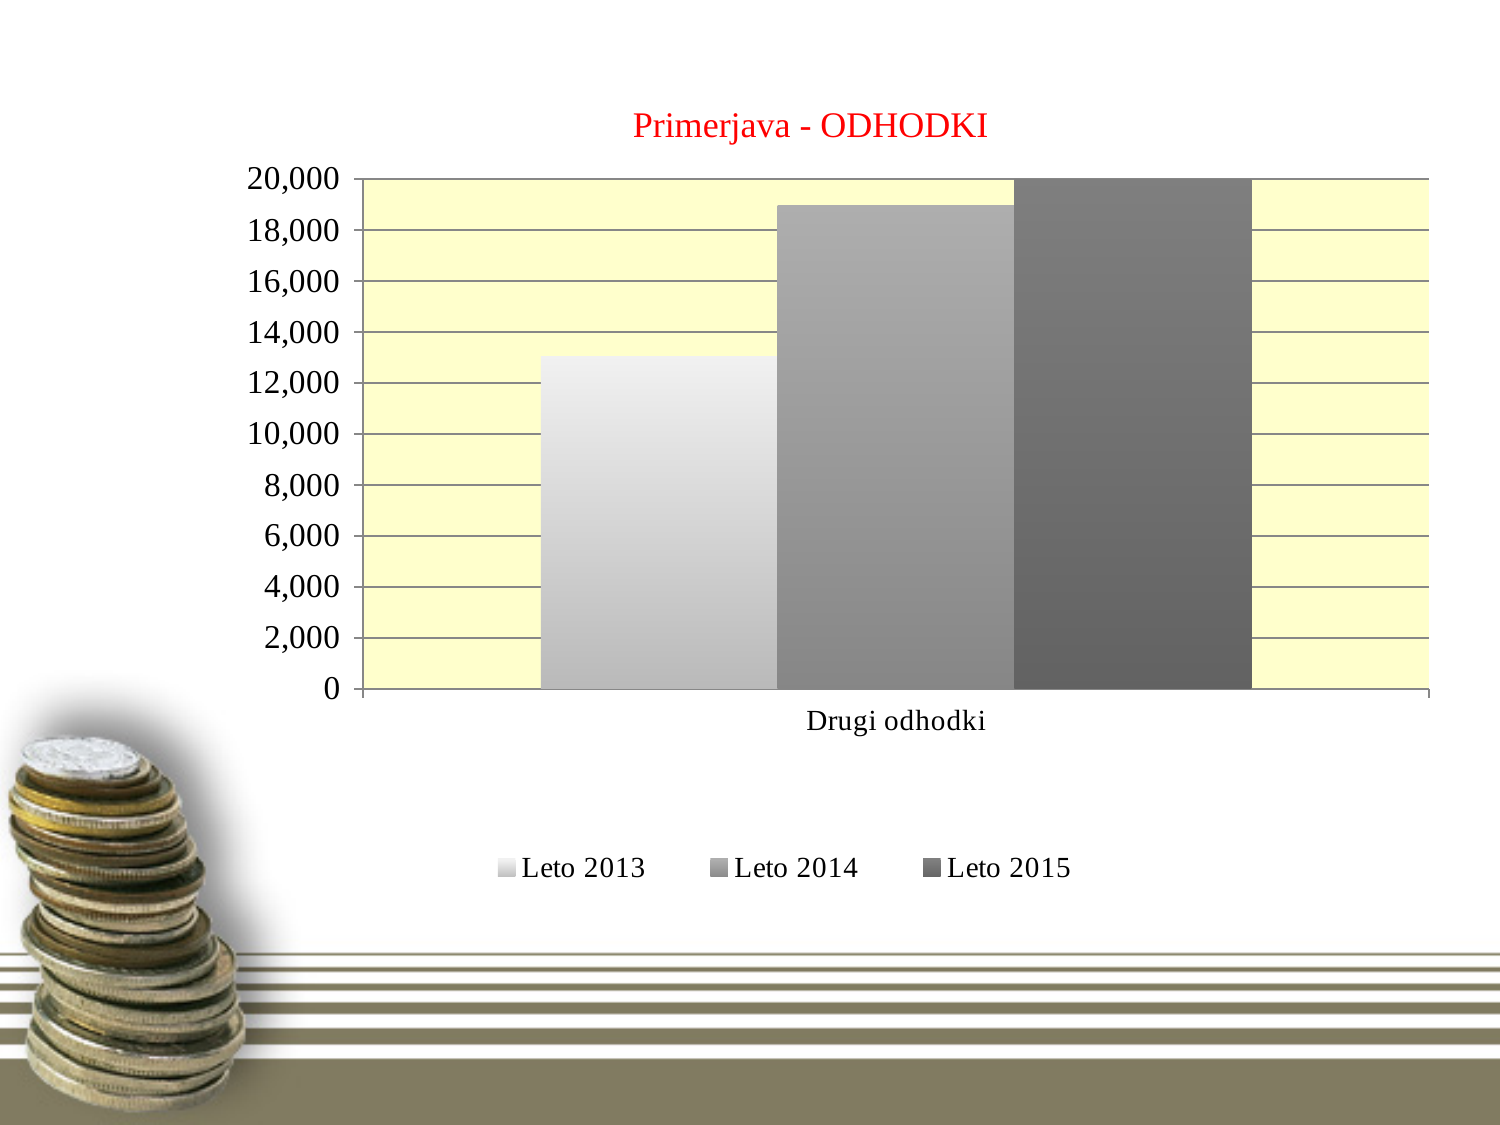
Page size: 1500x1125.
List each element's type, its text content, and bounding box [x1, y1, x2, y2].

picture [0, 0, 1500, 1125]
chart [70, 152, 1430, 1044]
title Primerjava - ODHODKI [234, 93, 1388, 150]
